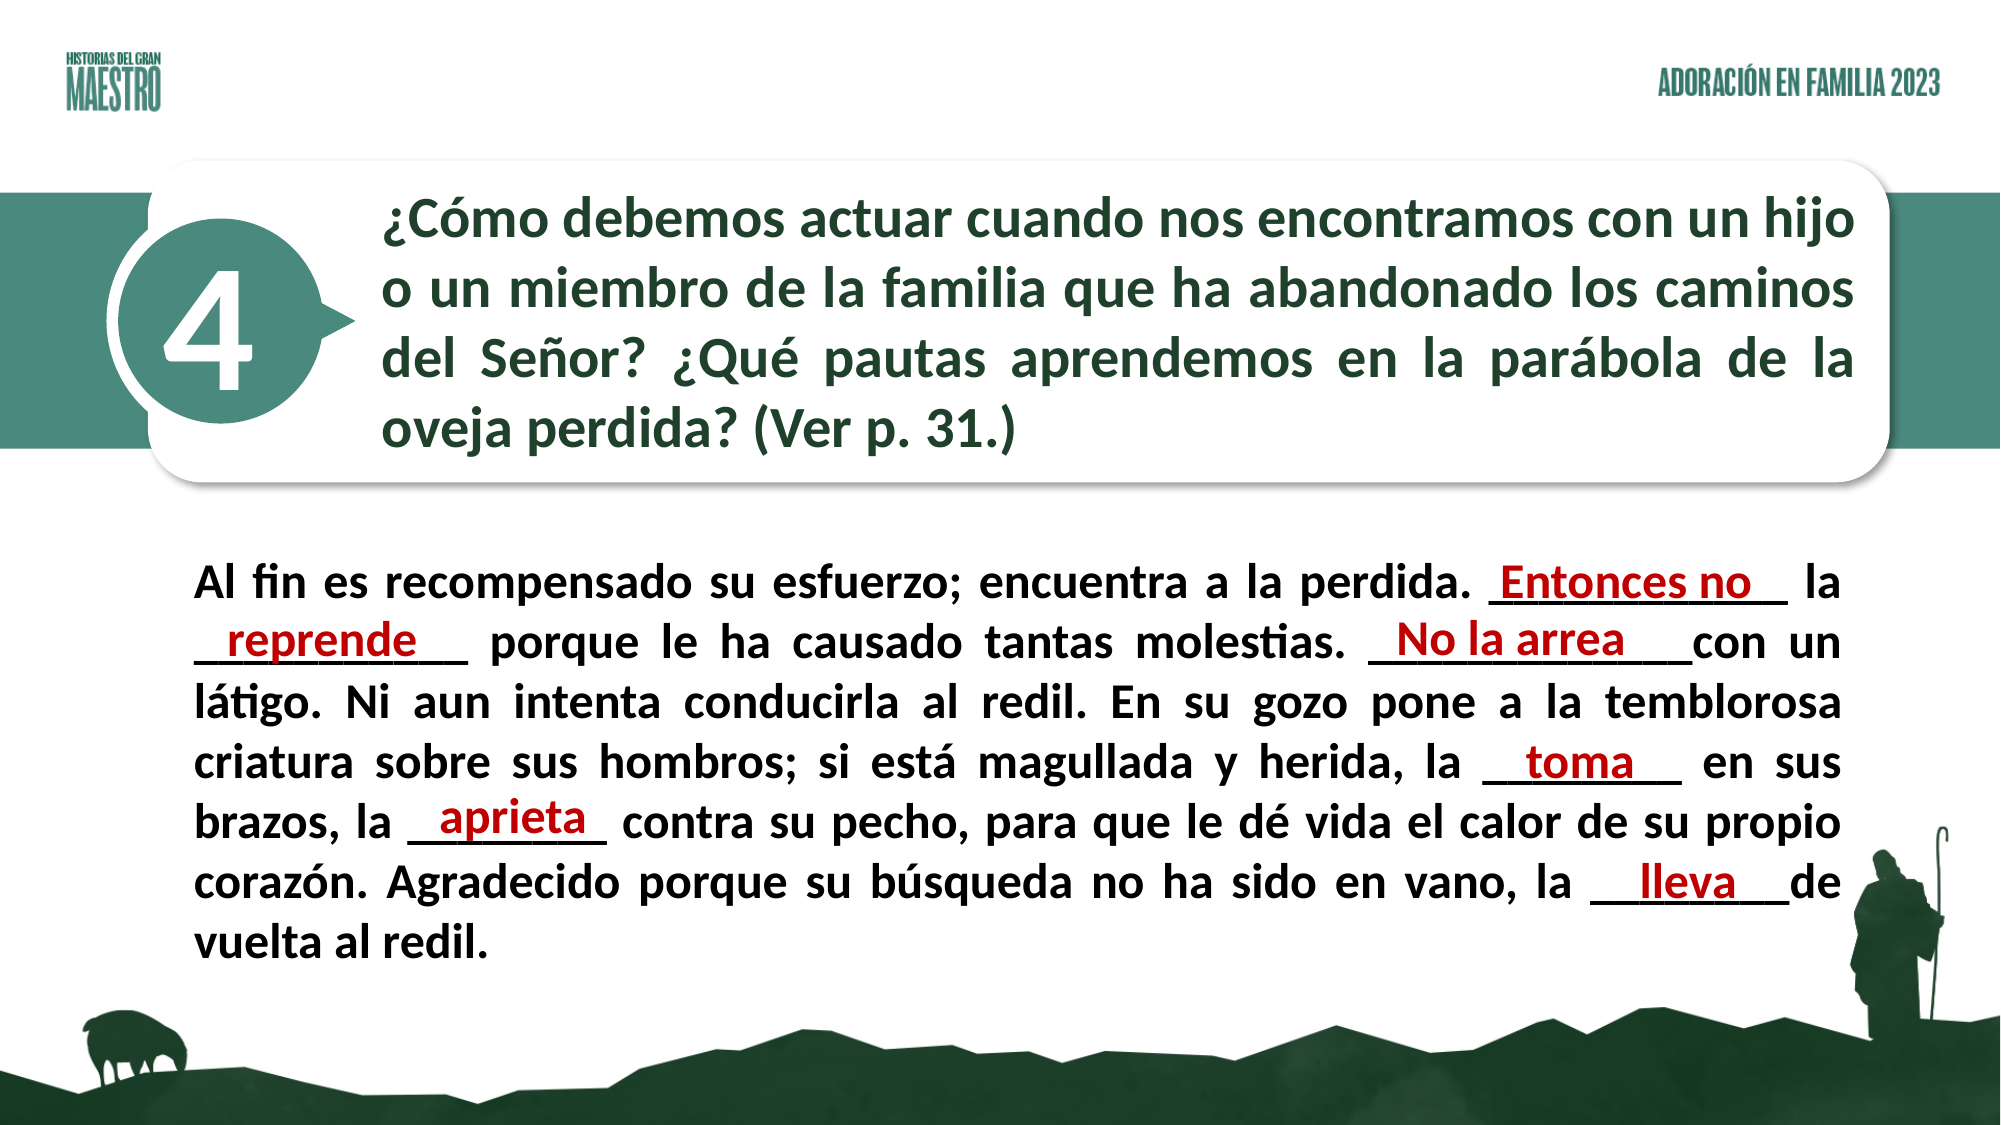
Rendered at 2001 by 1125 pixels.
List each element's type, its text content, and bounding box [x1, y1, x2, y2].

text_box toma [1511, 721, 1677, 797]
text_box No la arrea [1381, 598, 1655, 673]
text_box lleva [1624, 840, 1771, 916]
text_box Entonces no [1485, 540, 1824, 616]
text_box reprende [212, 598, 492, 674]
text_box aprieta [424, 776, 614, 852]
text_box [0, 160, 2000, 483]
text_box Al fin es recompensado su esfuerzo; encuentra a la perdida. ____________ la ___________ porque le ha causado tantas molestias. _____________con un látigo. Ni aun intenta conducirla al redil. En su gozo pone a la temblorosa criatura sobre sus hombros; si está magullada y herida, la ________ en sus brazos, la ________ contra su pecho, para que le dé vida el calor de su propio corazón. Agradecido porque su búsqueda no ha sido en vano, la ________de vuelta al redil. [179, 541, 1859, 977]
picture [0, 0, 2001, 1125]
